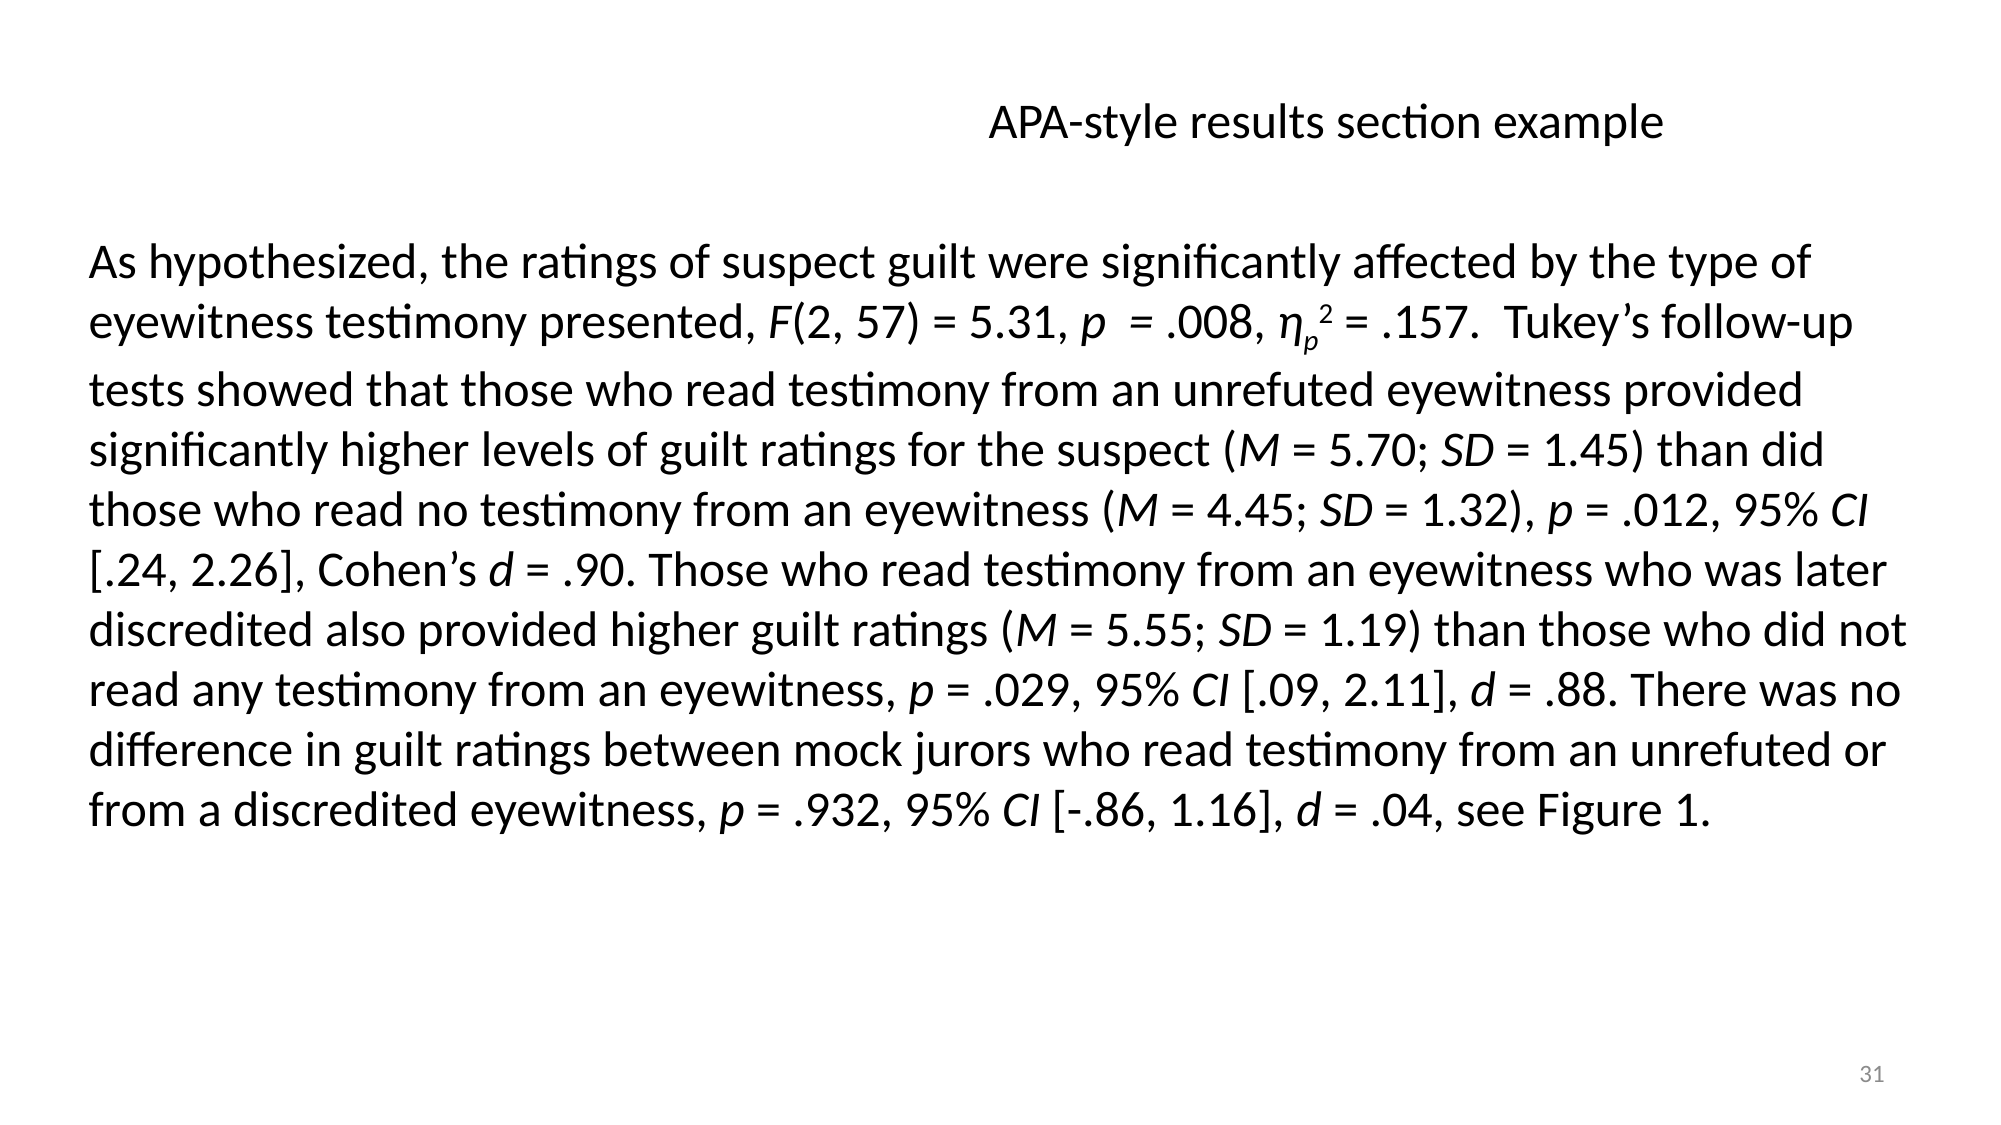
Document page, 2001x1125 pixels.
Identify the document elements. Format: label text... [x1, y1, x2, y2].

slide_number 31 [1433, 1042, 1900, 1103]
list APA-style results section example As hypothesized, the ratings of suspect guilt were significantly affected by the type of eyewitness testimony presented, F(2, 57) = 5.31, p = .008, ηp2 = .157. Tukey’s follow-up tests showed that those who read testimony from an unrefuted eyewitness provided significantly higher levels of guilt ratings for the suspect (M = 5.70; SD = 1.45) than did those who read no testimony from an eyewitness (M = 4.45; SD = 1.32), p = .012, 95% CI [.24, 2.26], Cohen’s d = .90. Those who read testimony from an eyewitness who was later discredited also provided higher guilt ratings (M = 5.55; SD = 1.19) than those who did not read any testimony from an eyewitness, p = .029, 95% CI [.09, 2.11], d = .88. There was no difference in guilt ratings between mock jurors who read testimony from an unrefuted or from a discredited eyewitness, p = .932, 95% CI [-.86, 1.16], d = .04, see Figure 1. [73, 80, 1956, 1067]
